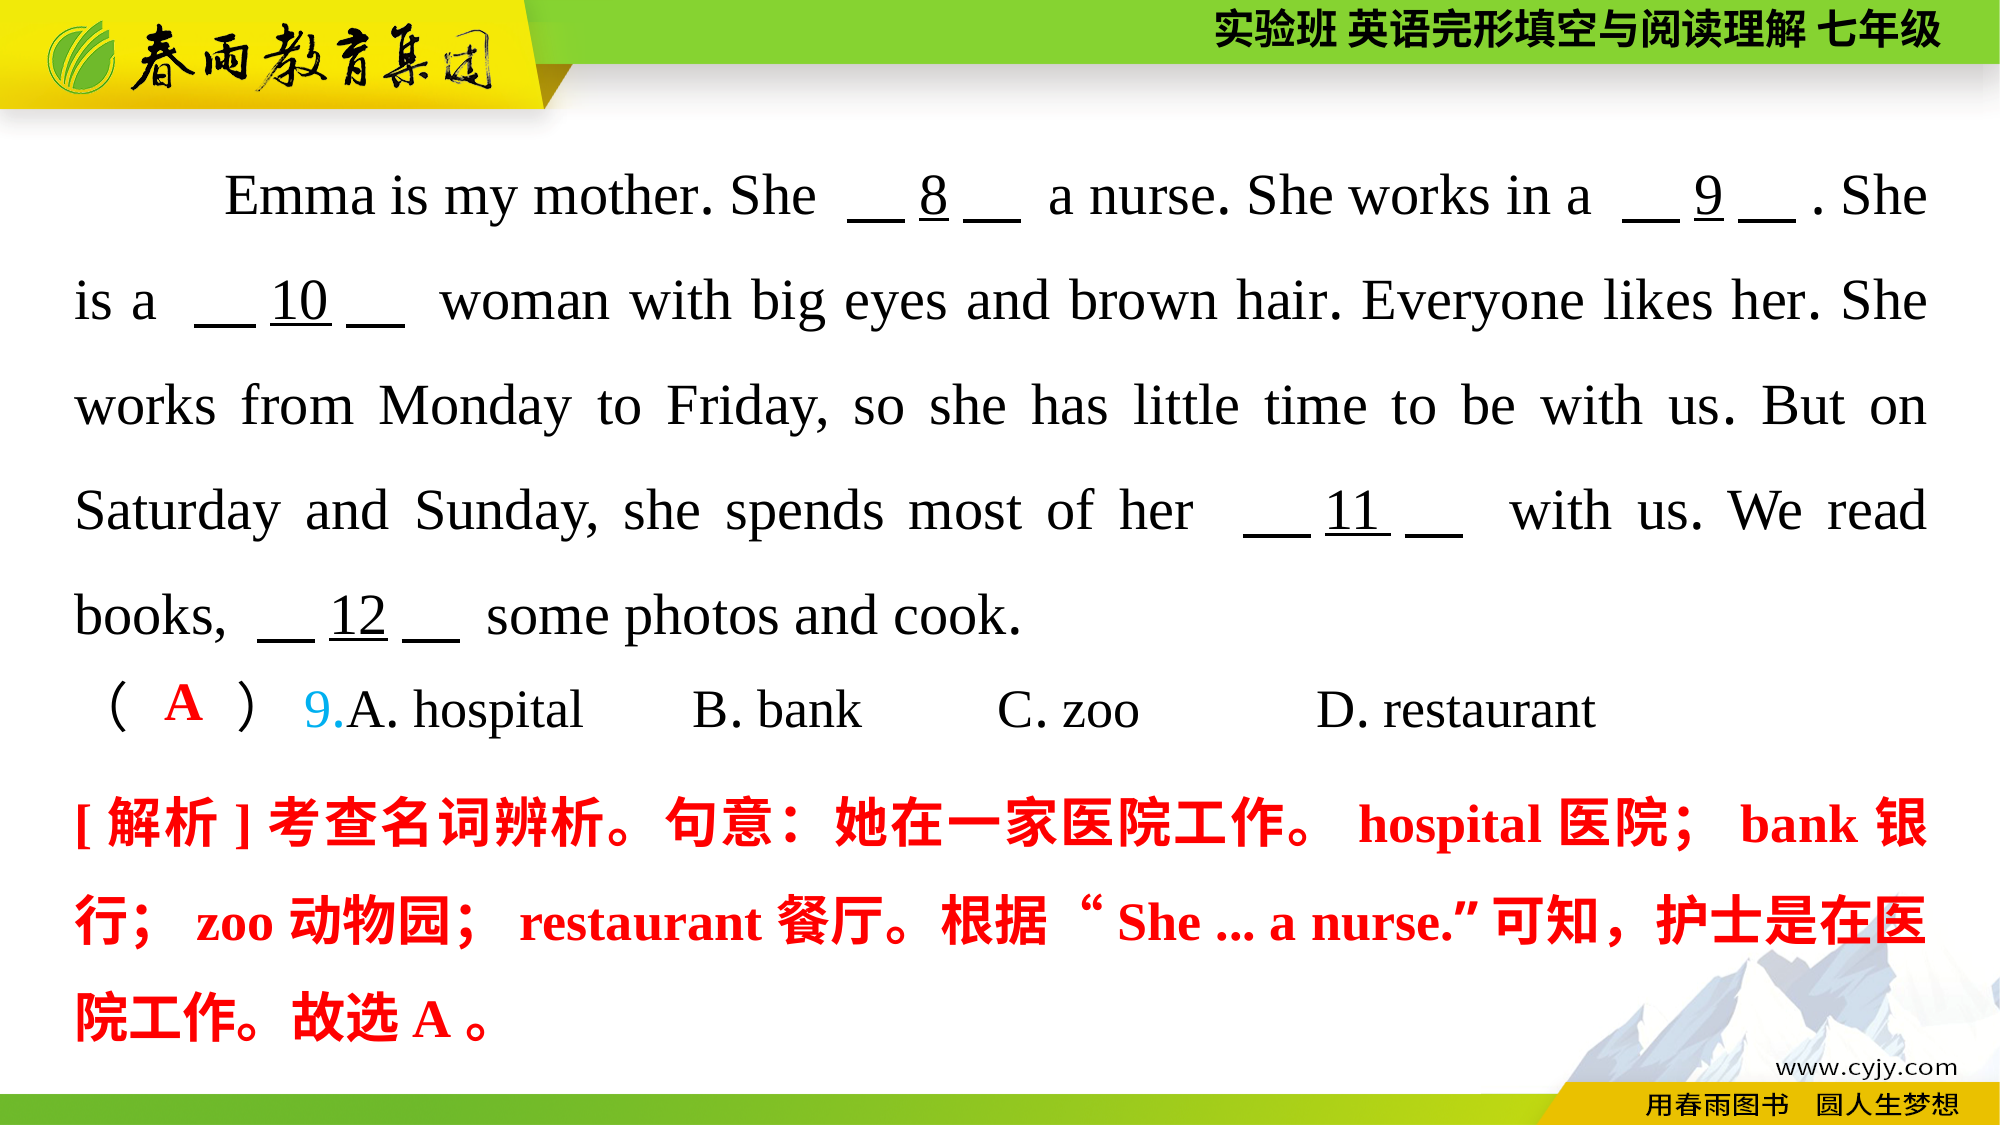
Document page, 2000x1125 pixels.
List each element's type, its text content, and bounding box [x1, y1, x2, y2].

text_box A [149, 658, 219, 739]
text_box [解析]考查名词辨析。句意：她在一家医院工作。hospital医院；bank银行；zoo动物园；restaurant餐厅。根据“She ... a nurse.”可知，护士是在医院工作。故选A。 [59, 748, 1944, 1056]
picture [0, 0, 2000, 1125]
list Emma is my mother. She 8 a nurse. She works in a 9 . She is a 10 woman with big eyes and brown hair. Everyone likes her. She works from Monday to Friday, so she has little time to be with us. But on Saturday and Sunday, she spends most of her 11 with us. We read books, 12 some photos and cook. [59, 113, 1944, 633]
text_box （ ）9.A. hospital B. bank C. zoo D. restaurant [59, 633, 1944, 746]
